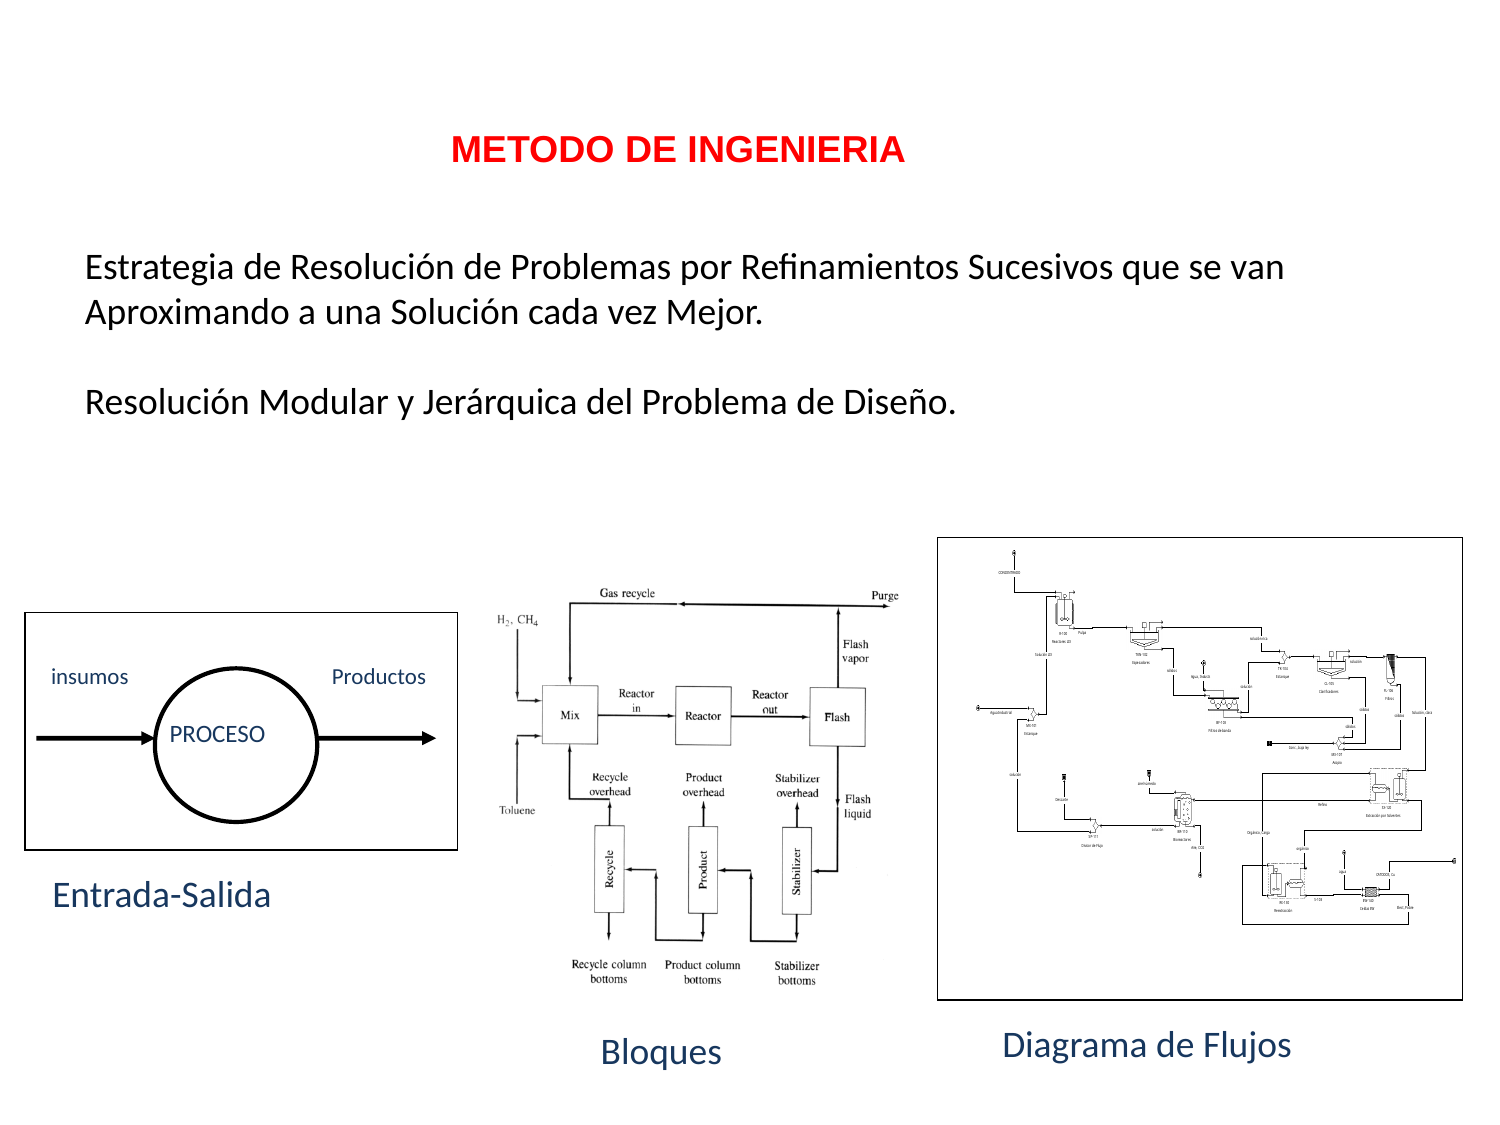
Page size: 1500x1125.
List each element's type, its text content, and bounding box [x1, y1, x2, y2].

picture [480, 573, 903, 997]
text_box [24, 612, 469, 851]
text_box Estrategia de Resolución de Problemas por Refinamientos Sucesivos que se van Aproximando a una Solución cada vez Mejor. Resolución Modular y Jerárquica del Problema de Diseño. [70, 234, 1430, 475]
text_box METODO DE INGENIERIA [435, 117, 922, 178]
text_box Entrada-Salida [37, 862, 475, 923]
text_box Bloques [585, 1019, 836, 1080]
text_box [937, 537, 1463, 1000]
picture [974, 549, 1457, 926]
text_box Diagrama de Flujos [987, 1012, 1450, 1073]
